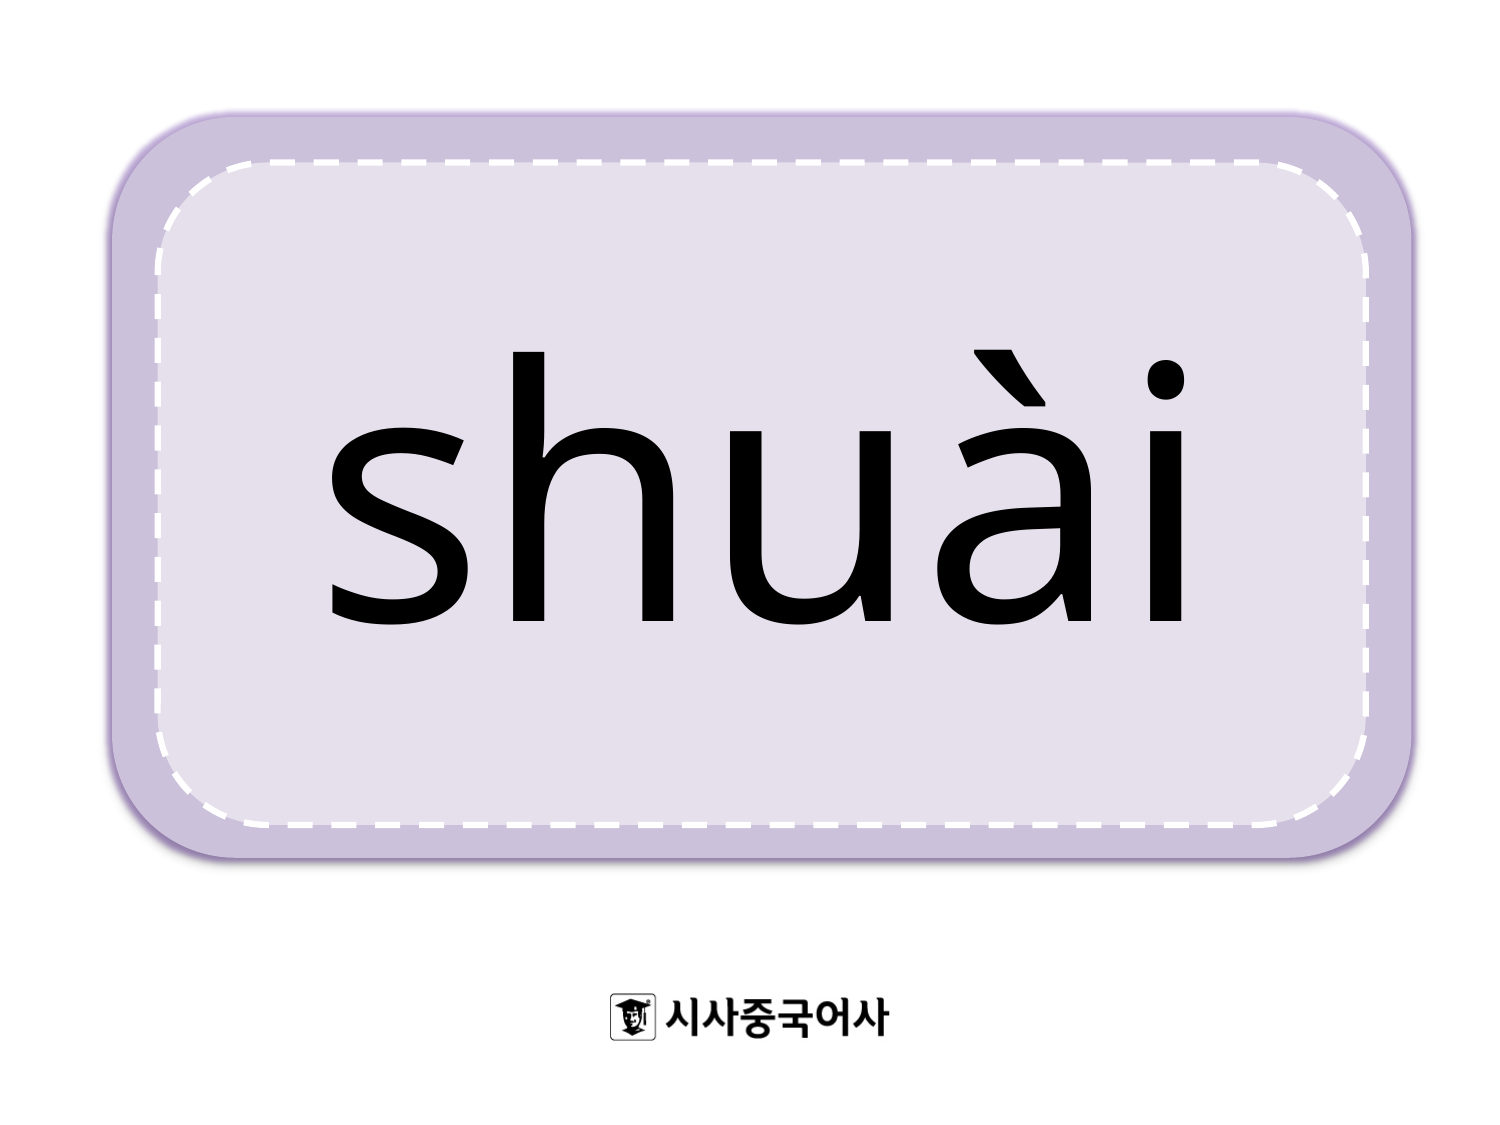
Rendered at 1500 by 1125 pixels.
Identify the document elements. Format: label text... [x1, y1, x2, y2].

text_box shuài [159, 148, 1368, 811]
picture [602, 987, 898, 1047]
